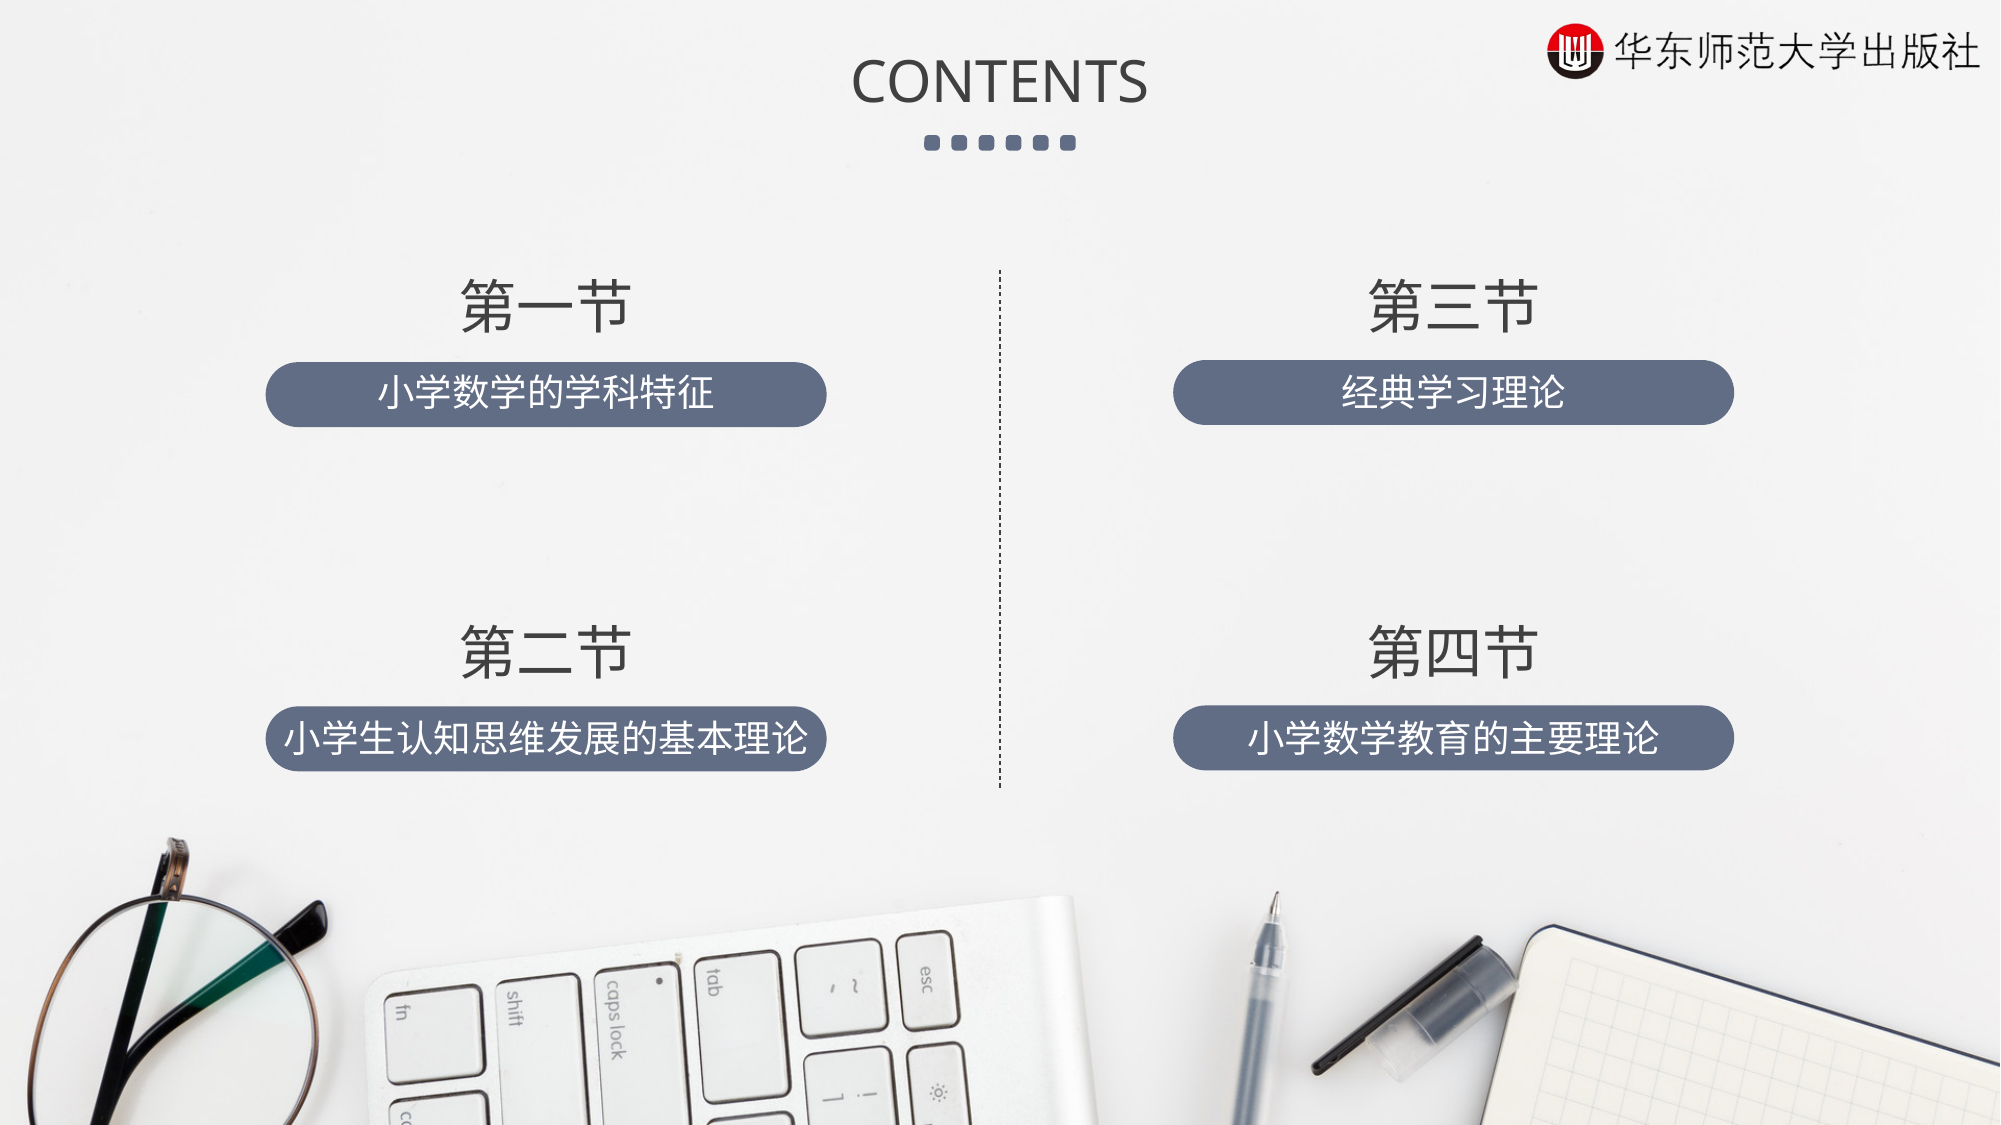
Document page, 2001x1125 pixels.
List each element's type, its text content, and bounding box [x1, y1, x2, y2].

text_box 经典学习理论 [1134, 369, 1774, 415]
text_box [1180, 415, 1727, 426]
text_box [271, 415, 821, 429]
text_box CONTENTS [785, 44, 1215, 115]
text_box 小学数学的学科特征 [226, 369, 866, 415]
text_box [272, 760, 821, 773]
text_box 小学数学教育的主要理论 [1134, 714, 1774, 760]
text_box [1181, 358, 1726, 369]
text_box [1182, 704, 1726, 714]
text_box 第二节 [377, 616, 715, 687]
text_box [1536, 13, 1989, 83]
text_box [924, 135, 1076, 151]
text_box [275, 705, 817, 714]
text_box 第四节 [1284, 616, 1623, 687]
text_box 第三节 [1284, 269, 1623, 340]
text_box [1180, 760, 1727, 772]
picture [0, 0, 2000, 1125]
text_box 第一节 [377, 269, 715, 340]
text_box 小学生认知思维发展的基本理论 [226, 714, 866, 760]
text_box [276, 361, 816, 369]
